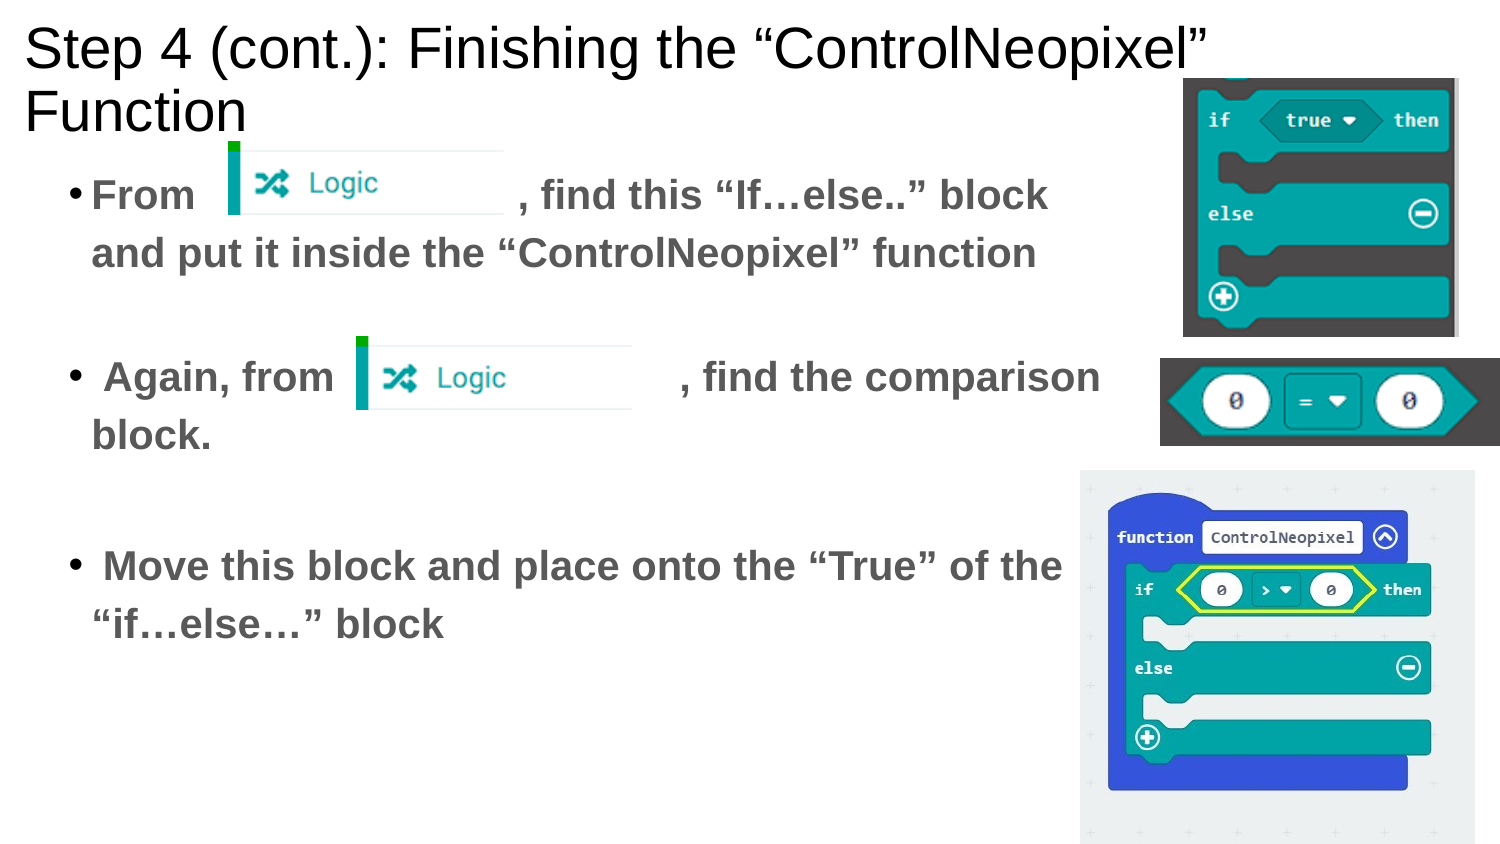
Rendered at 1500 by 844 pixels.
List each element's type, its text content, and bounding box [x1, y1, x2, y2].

list From , find this “If…else..” block and put it inside the “ControlNeopixel” function Again, from , find the comparison block. Move this block and place onto the “True” of the “if…else…” block [51, 154, 1124, 760]
title Step 4 (cont.): Finishing the “ControlNeopixel” Function [13, 0, 1308, 164]
picture [355, 335, 632, 410]
picture [1080, 470, 1476, 844]
picture [227, 140, 504, 215]
picture [1183, 78, 1460, 337]
picture [1160, 357, 1500, 446]
